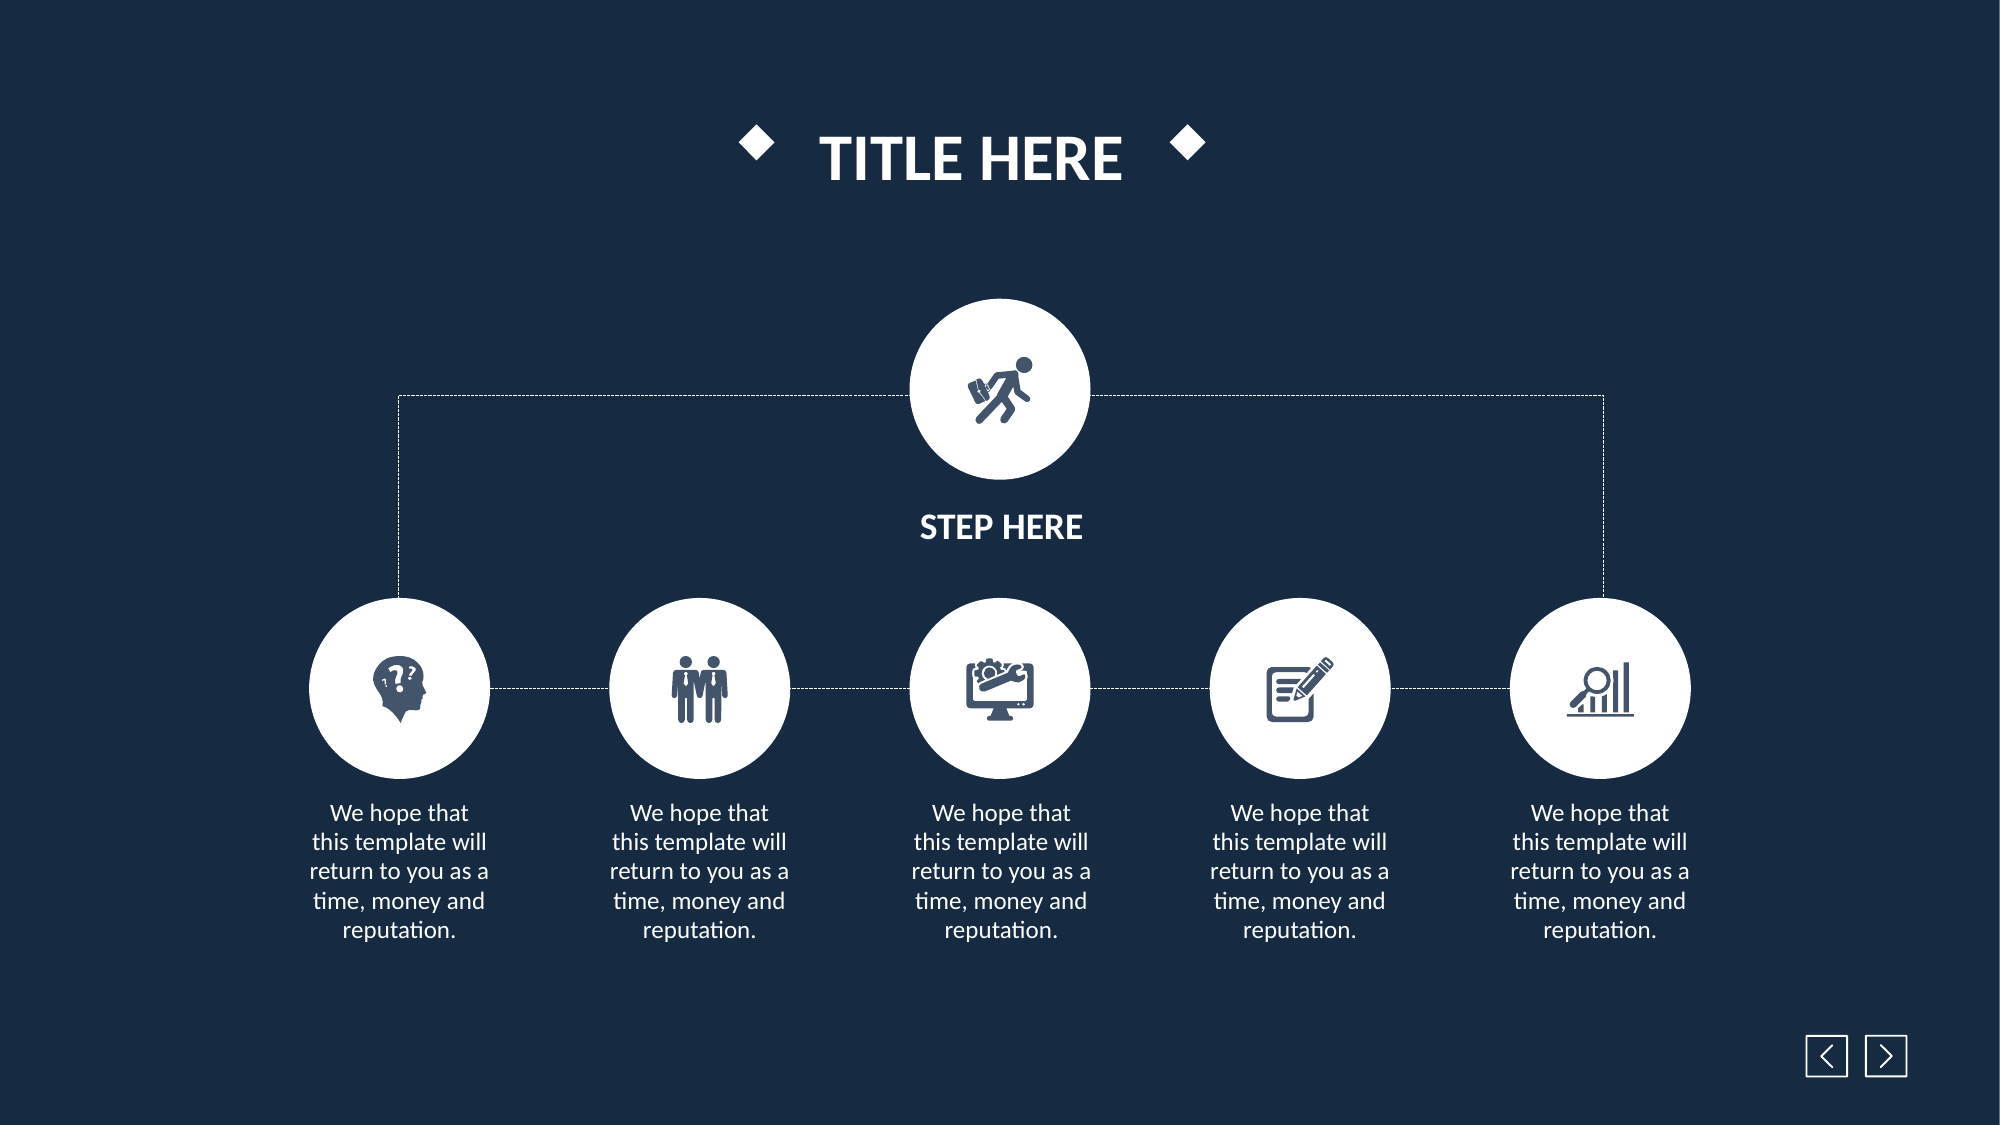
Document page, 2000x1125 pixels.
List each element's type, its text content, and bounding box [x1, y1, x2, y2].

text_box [1805, 1034, 1908, 1078]
text_box We hope that this template will return to you as a time, money and reputation. [911, 797, 1093, 944]
text_box We hope that this template will return to you as a time, money and reputation. [1209, 797, 1391, 944]
text_box We hope that this template will return to you as a time, money and reputation. [309, 797, 491, 944]
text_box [738, 90, 1206, 203]
text_box We hope that this template will return to you as a time, money and reputation. [609, 797, 791, 944]
text_box We hope that this template will return to you as a time, money and reputation. [1509, 797, 1691, 944]
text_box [308, 298, 1692, 780]
